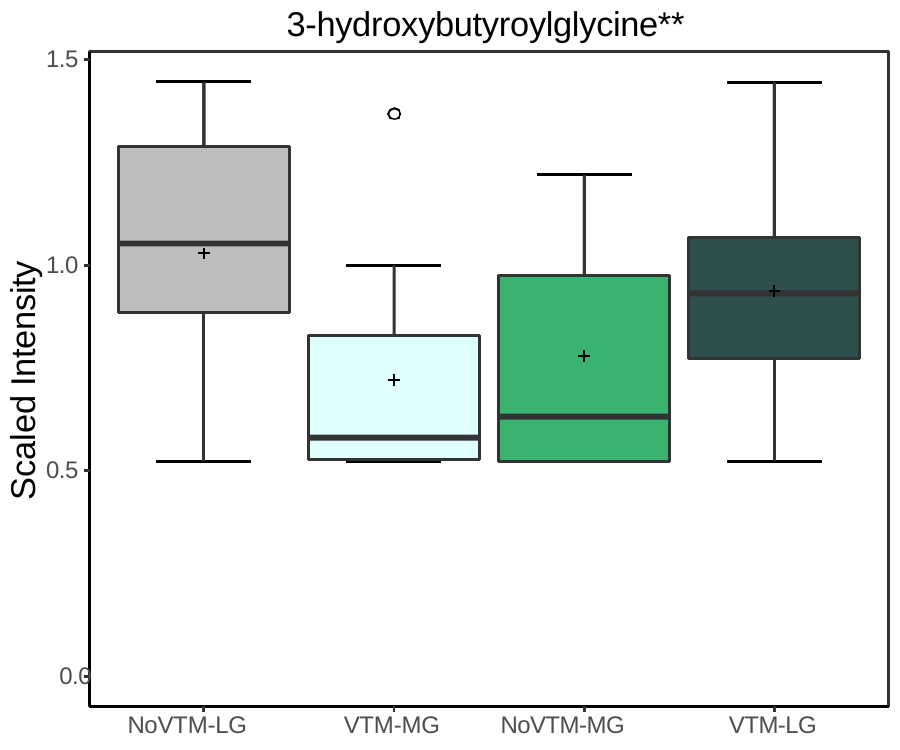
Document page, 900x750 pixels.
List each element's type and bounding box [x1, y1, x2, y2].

text_box [83, 50, 891, 738]
footer [57, 661, 95, 750]
text_box [284, 0, 694, 44]
slide_number [125, 713, 257, 750]
text_box [1, 247, 82, 503]
text_box [44, 41, 82, 73]
